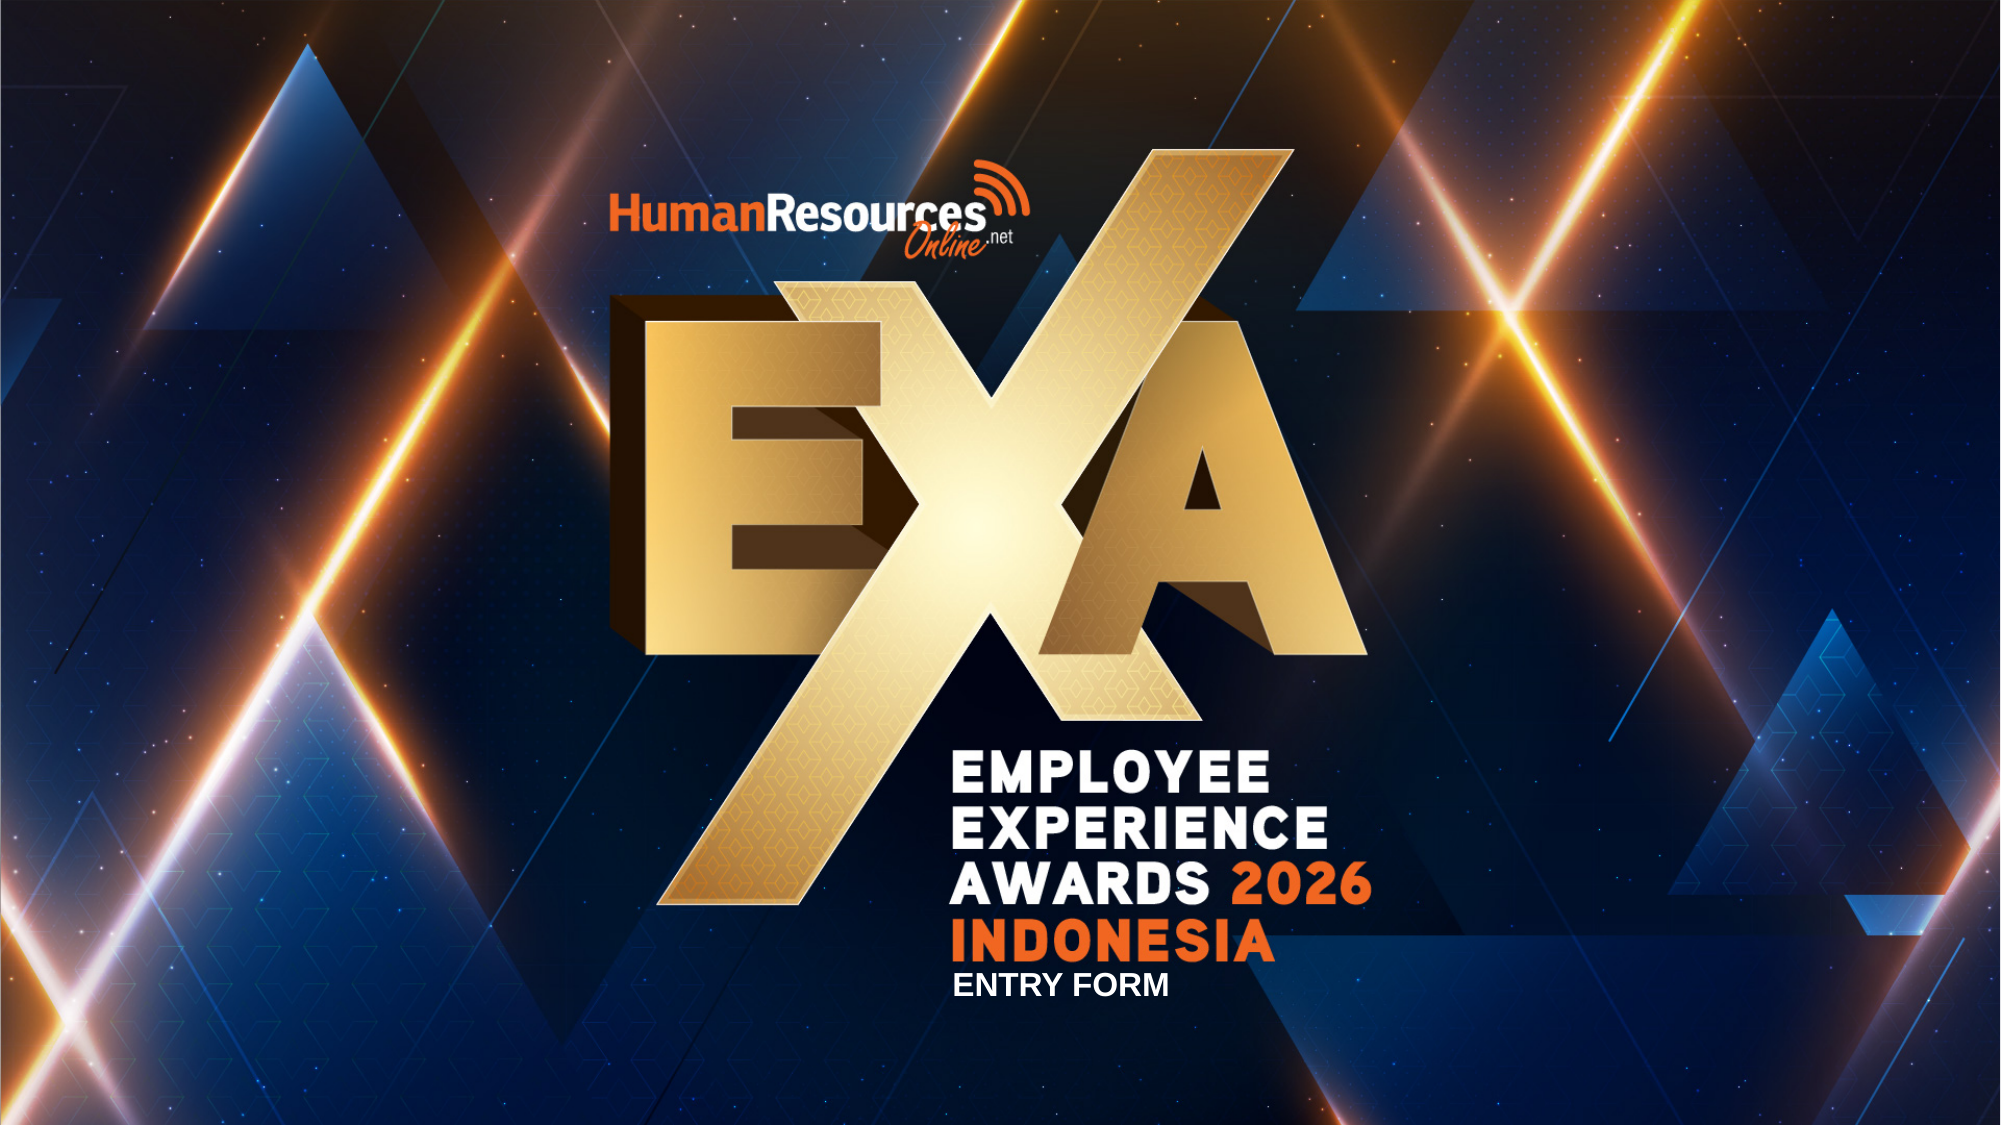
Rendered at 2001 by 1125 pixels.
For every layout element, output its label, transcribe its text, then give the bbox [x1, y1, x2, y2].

picture [0, 0, 2001, 1125]
text_box ENTRY FORM [937, 955, 2000, 1011]
